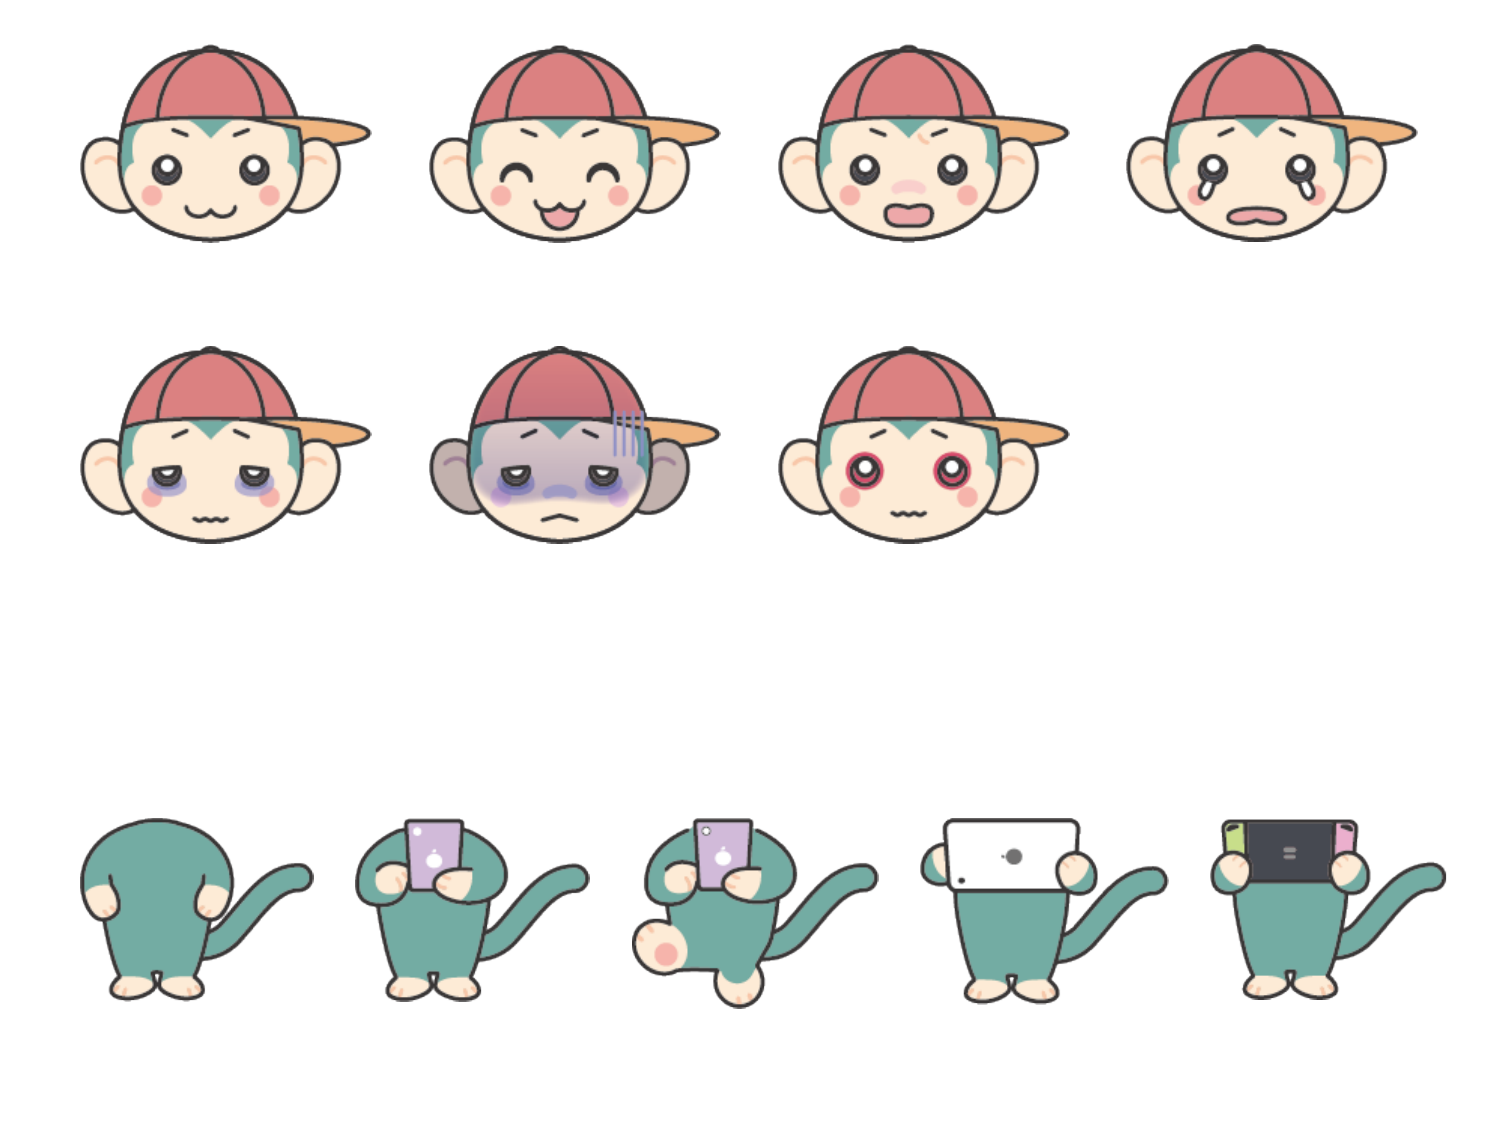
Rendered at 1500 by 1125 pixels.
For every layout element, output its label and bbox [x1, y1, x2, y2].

picture [1210, 817, 1448, 1000]
picture [429, 44, 721, 244]
picture [632, 817, 879, 1009]
picture [355, 817, 591, 1002]
picture [920, 817, 1169, 1005]
picture [777, 346, 1070, 544]
picture [80, 44, 373, 244]
picture [80, 817, 314, 1002]
picture [429, 346, 721, 544]
picture [777, 44, 1070, 244]
picture [80, 346, 373, 544]
picture [1126, 44, 1418, 242]
